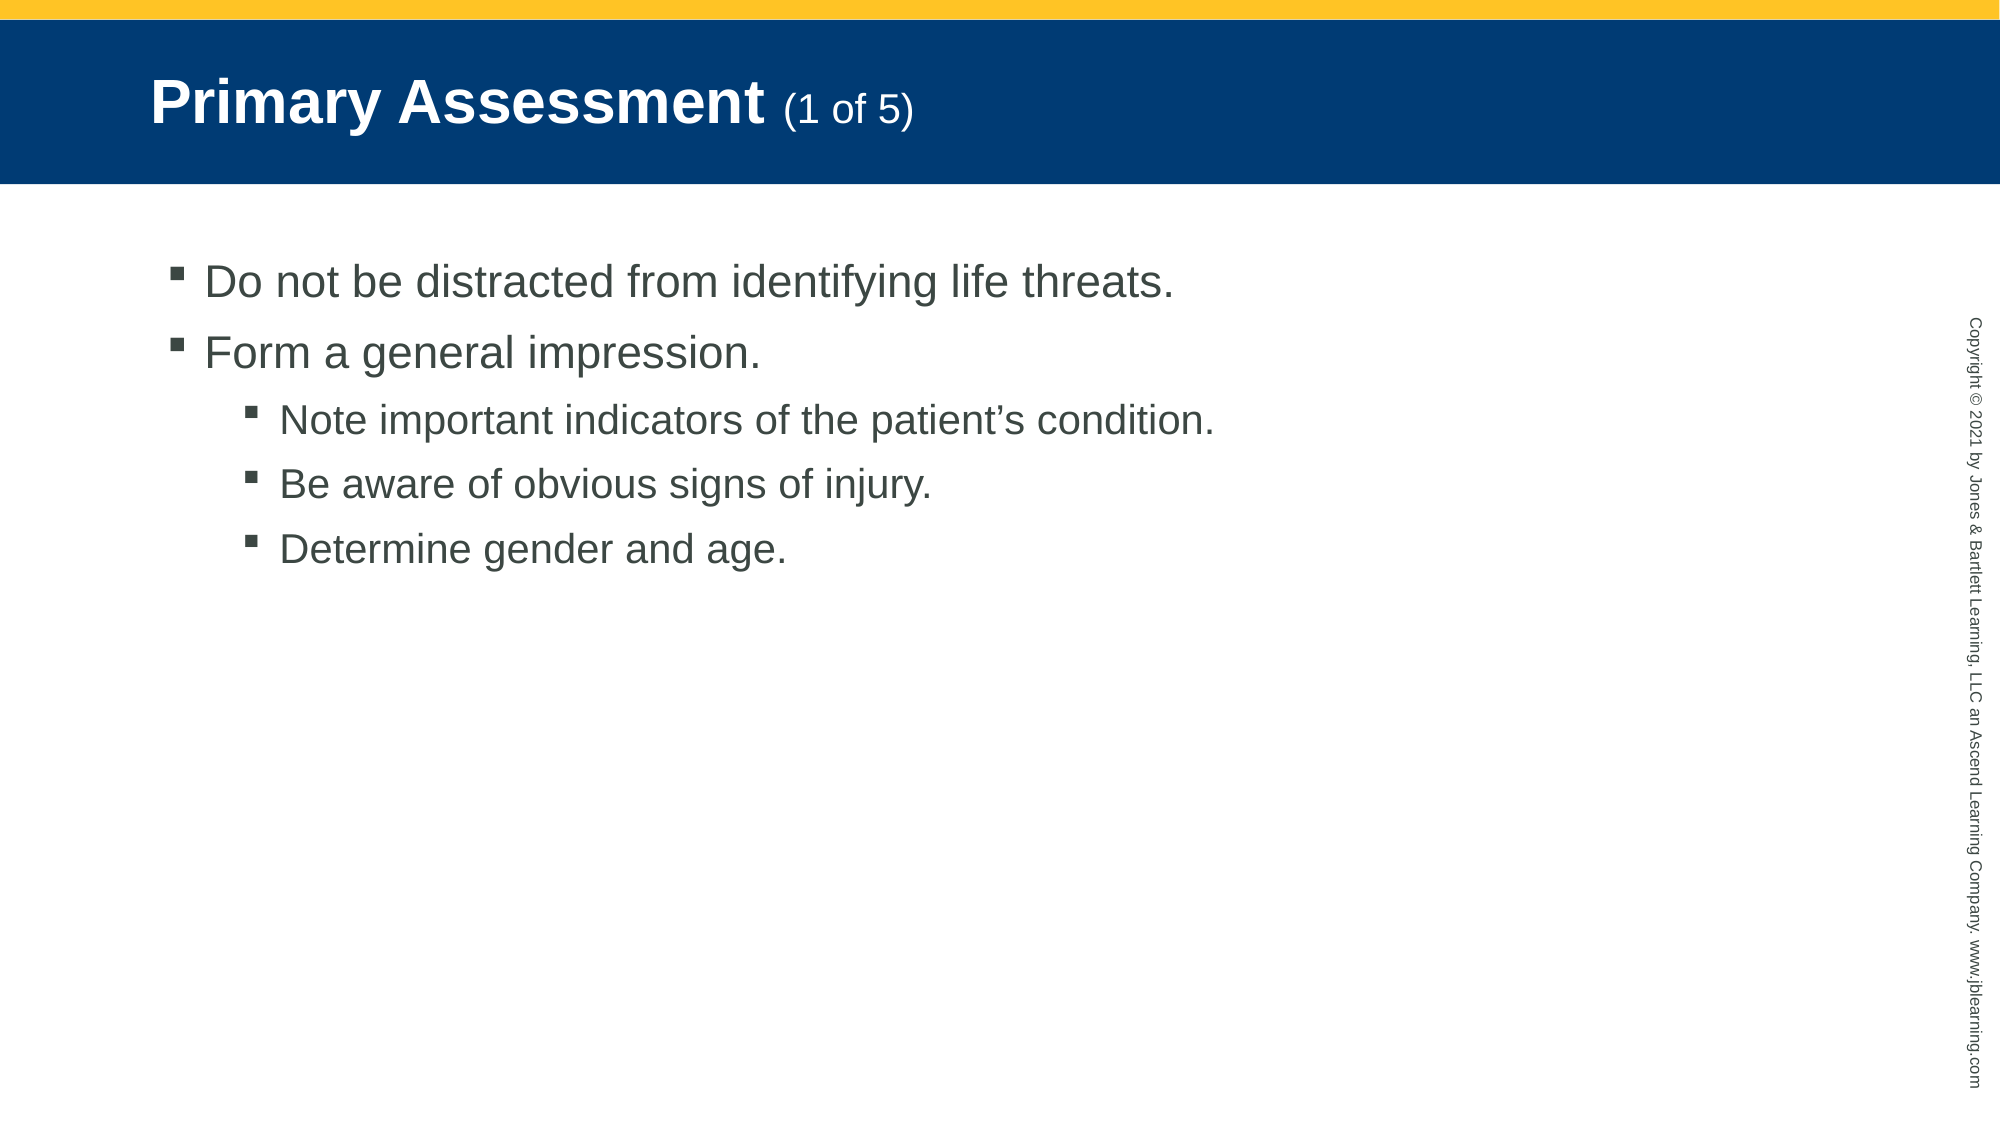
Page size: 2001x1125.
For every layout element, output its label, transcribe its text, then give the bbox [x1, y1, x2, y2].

title Primary Assessment (1 of 5) [0, 19, 2000, 185]
list Do not be distracted from identifying life threats. Form a general impression. Note important indicators of the patient’s condition. Be aware of obvious signs of injury. Determine gender and age. [151, 244, 1840, 1016]
